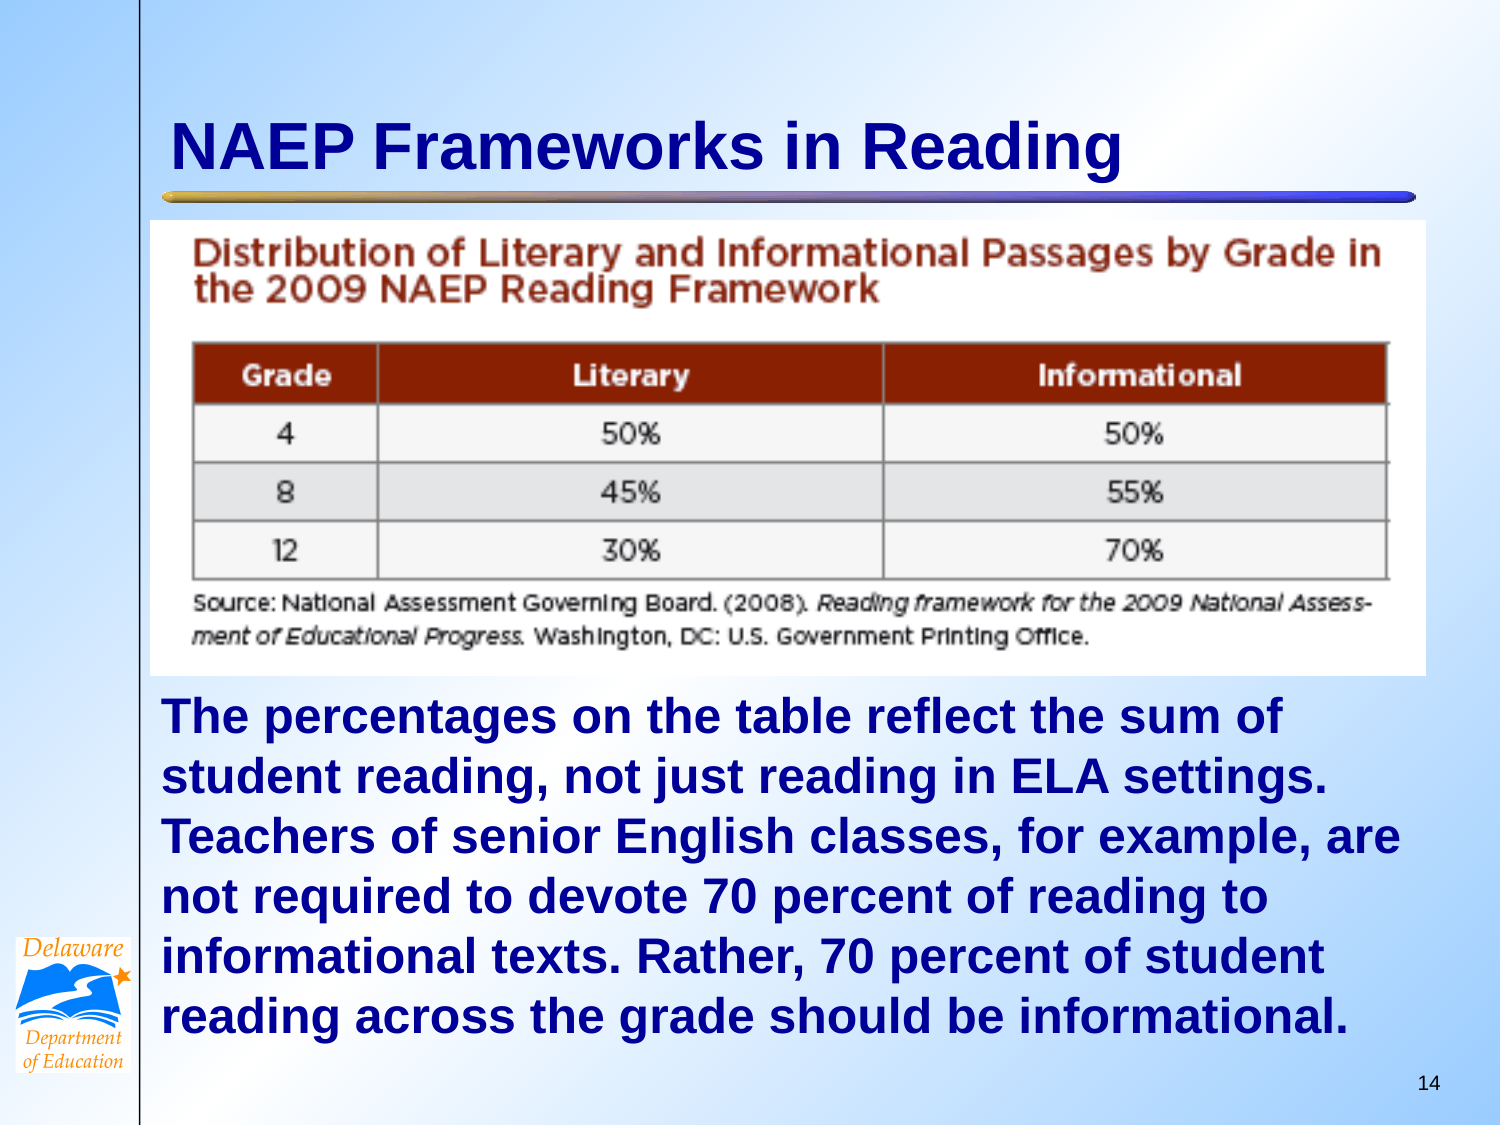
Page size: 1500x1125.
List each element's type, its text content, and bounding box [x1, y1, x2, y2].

picture [15, 937, 131, 1073]
picture [152, 189, 1425, 204]
text_box The percentages on the table reflect the sum of student reading, not just reading in ELA settings. Teachers of senior English classes, for example, are not required to devote 70 percent of reading to informational texts. Rather, 70 percent of student reading across the grade should be informational. [146, 681, 1422, 1052]
title NAEP Frameworks in Reading [162, 27, 1453, 191]
picture [150, 219, 1426, 676]
slide_number 13 [1142, 1054, 1456, 1110]
